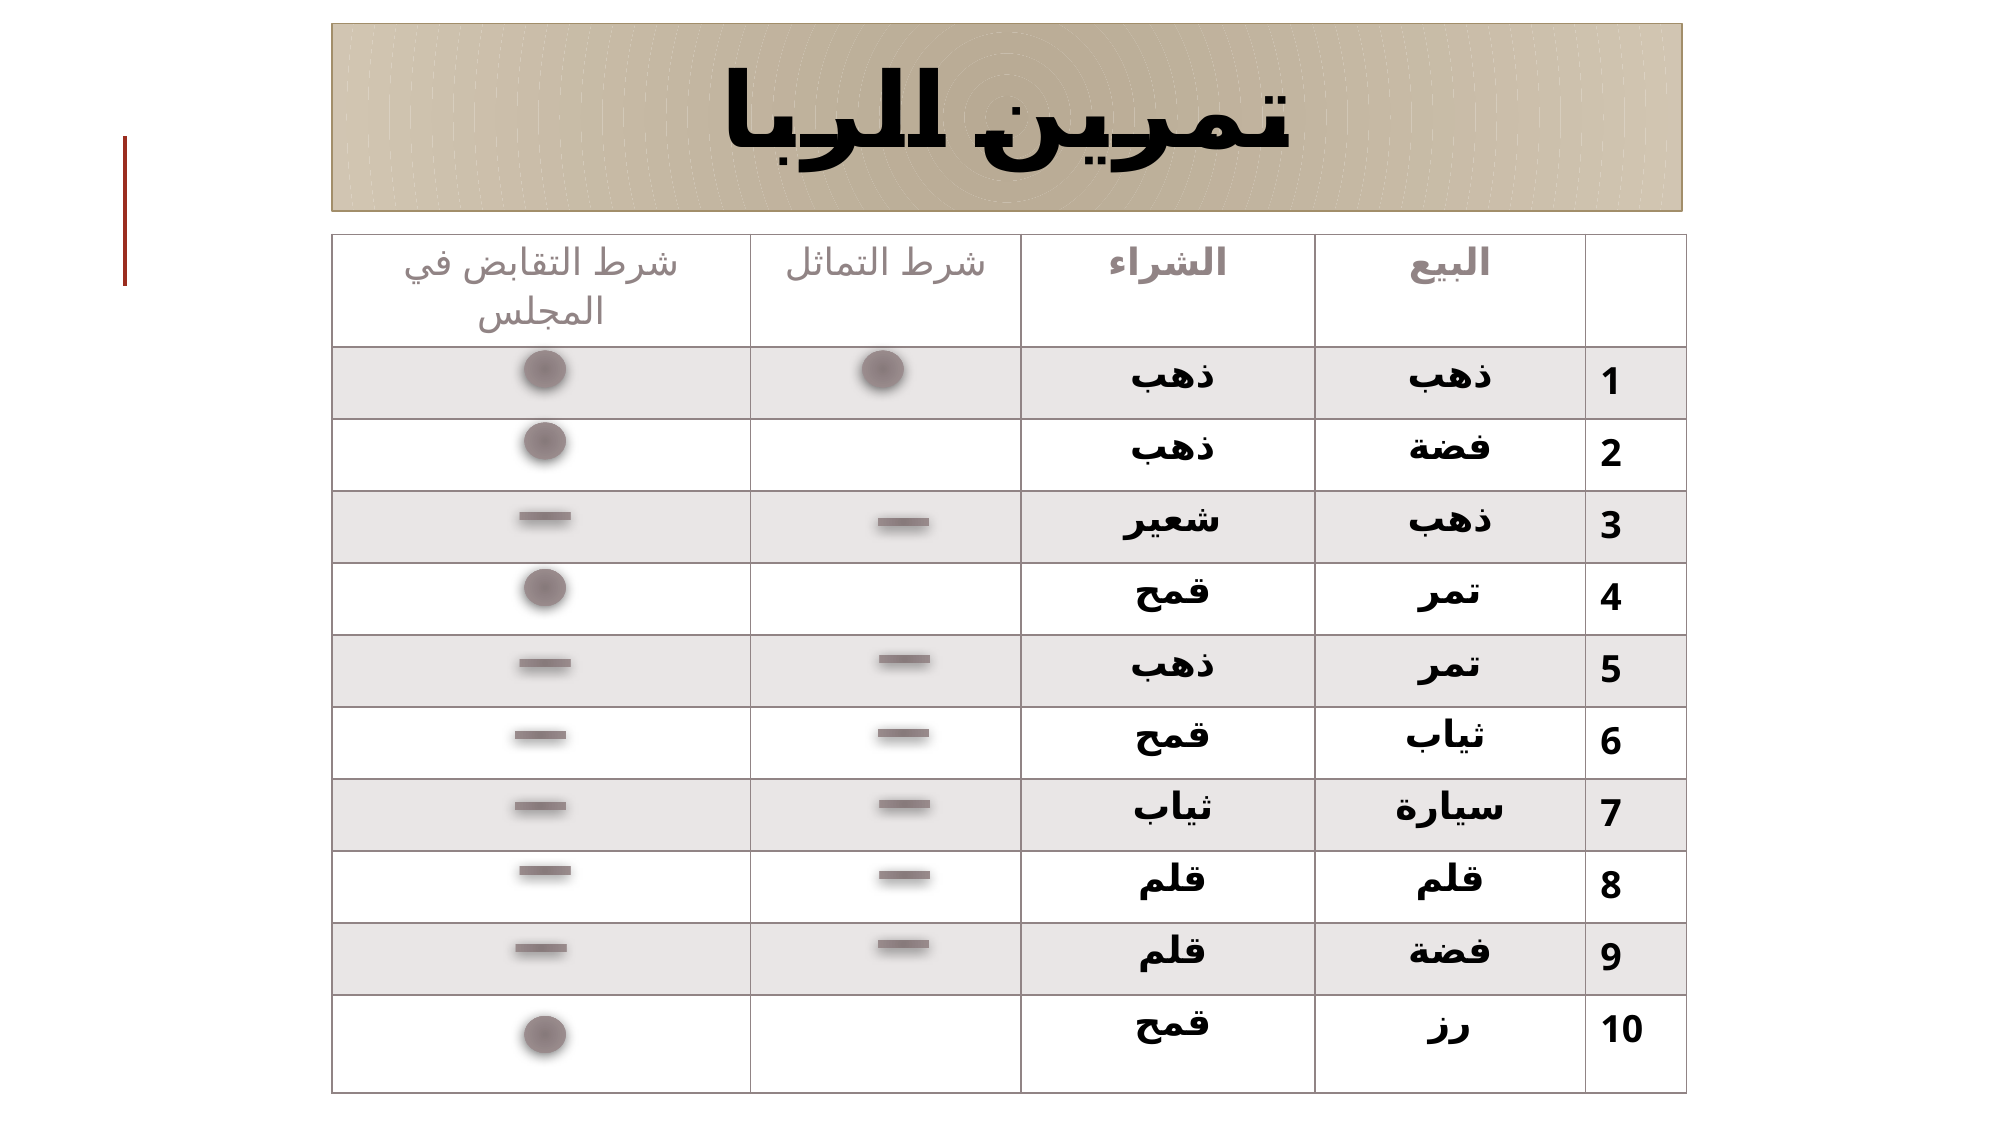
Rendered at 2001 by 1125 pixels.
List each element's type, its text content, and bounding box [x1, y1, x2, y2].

table_header شرط التقابض في المجلس [333, 235, 750, 346]
text_box [879, 655, 931, 663]
table_cell تمر [1316, 564, 1585, 634]
title تمرين الربا [331, 23, 1683, 212]
table_cell قلم [1022, 852, 1314, 922]
text_box [515, 802, 566, 810]
table_cell شعير [1022, 492, 1314, 562]
table_header الشراء [1022, 235, 1314, 346]
table_cell ذهب [1022, 420, 1314, 490]
table_cell [751, 780, 1020, 850]
table_cell ثياب [1022, 780, 1314, 850]
text_box [878, 518, 929, 526]
text_box [524, 422, 566, 460]
table_cell 9 [1586, 924, 1686, 994]
table_cell 8 [1586, 852, 1686, 922]
table_cell 7 [1586, 780, 1686, 850]
table_cell ذهب [1316, 348, 1585, 418]
table_cell [333, 996, 750, 1092]
table_cell رز [1316, 996, 1585, 1092]
text_box [524, 350, 566, 388]
table_cell [333, 564, 750, 634]
table_cell 1 [1586, 348, 1686, 418]
table_cell قمح [1022, 996, 1314, 1092]
text_box [524, 1016, 566, 1053]
text_box [878, 729, 929, 737]
text_box [515, 731, 566, 739]
table_cell 5 [1586, 636, 1686, 706]
table_cell [751, 492, 1020, 562]
table_cell ذهب [1316, 492, 1585, 562]
table_cell 3 [1586, 492, 1686, 562]
table_cell [333, 924, 750, 994]
table_cell سيارة [1316, 780, 1585, 850]
table_header شرط التماثل [751, 235, 1020, 346]
table_cell قمح [1022, 708, 1314, 778]
table_cell [333, 852, 750, 922]
table_cell [333, 636, 750, 706]
text_box [879, 871, 931, 879]
table_cell قمح [1022, 564, 1314, 634]
table_cell [333, 420, 750, 490]
table_cell [751, 996, 1020, 1092]
table_cell [751, 636, 1020, 706]
table_cell ثياب [1316, 708, 1585, 778]
table_cell قلم [1022, 924, 1314, 994]
table_header البيع [1316, 235, 1585, 346]
table_cell [751, 852, 1020, 922]
table_cell [751, 564, 1020, 634]
table_header [1586, 235, 1686, 346]
table_cell 4 [1586, 564, 1686, 634]
table_cell 6 [1586, 708, 1686, 778]
table_cell ذهب [1022, 636, 1314, 706]
table_cell [333, 780, 750, 850]
table_cell [333, 708, 750, 778]
table_cell تمر [1316, 636, 1585, 706]
text_box [878, 940, 929, 948]
table_cell [751, 420, 1020, 490]
table_cell [333, 492, 750, 562]
table_cell فضة [1316, 420, 1585, 490]
table_cell [751, 924, 1020, 994]
table_cell [751, 348, 1020, 418]
text_box [879, 800, 931, 808]
text_box [515, 944, 567, 952]
text_box [524, 569, 566, 606]
table_cell [751, 708, 1020, 778]
text_box [862, 350, 904, 388]
table_cell 10 [1586, 996, 1686, 1092]
text_box [519, 512, 571, 520]
text_box [519, 866, 571, 875]
table_cell 2 [1586, 420, 1686, 490]
table_cell قلم [1316, 852, 1585, 922]
table_cell [333, 348, 750, 418]
text_box [519, 659, 571, 667]
table_cell ذهب [1022, 348, 1314, 418]
table_cell فضة [1316, 924, 1585, 994]
